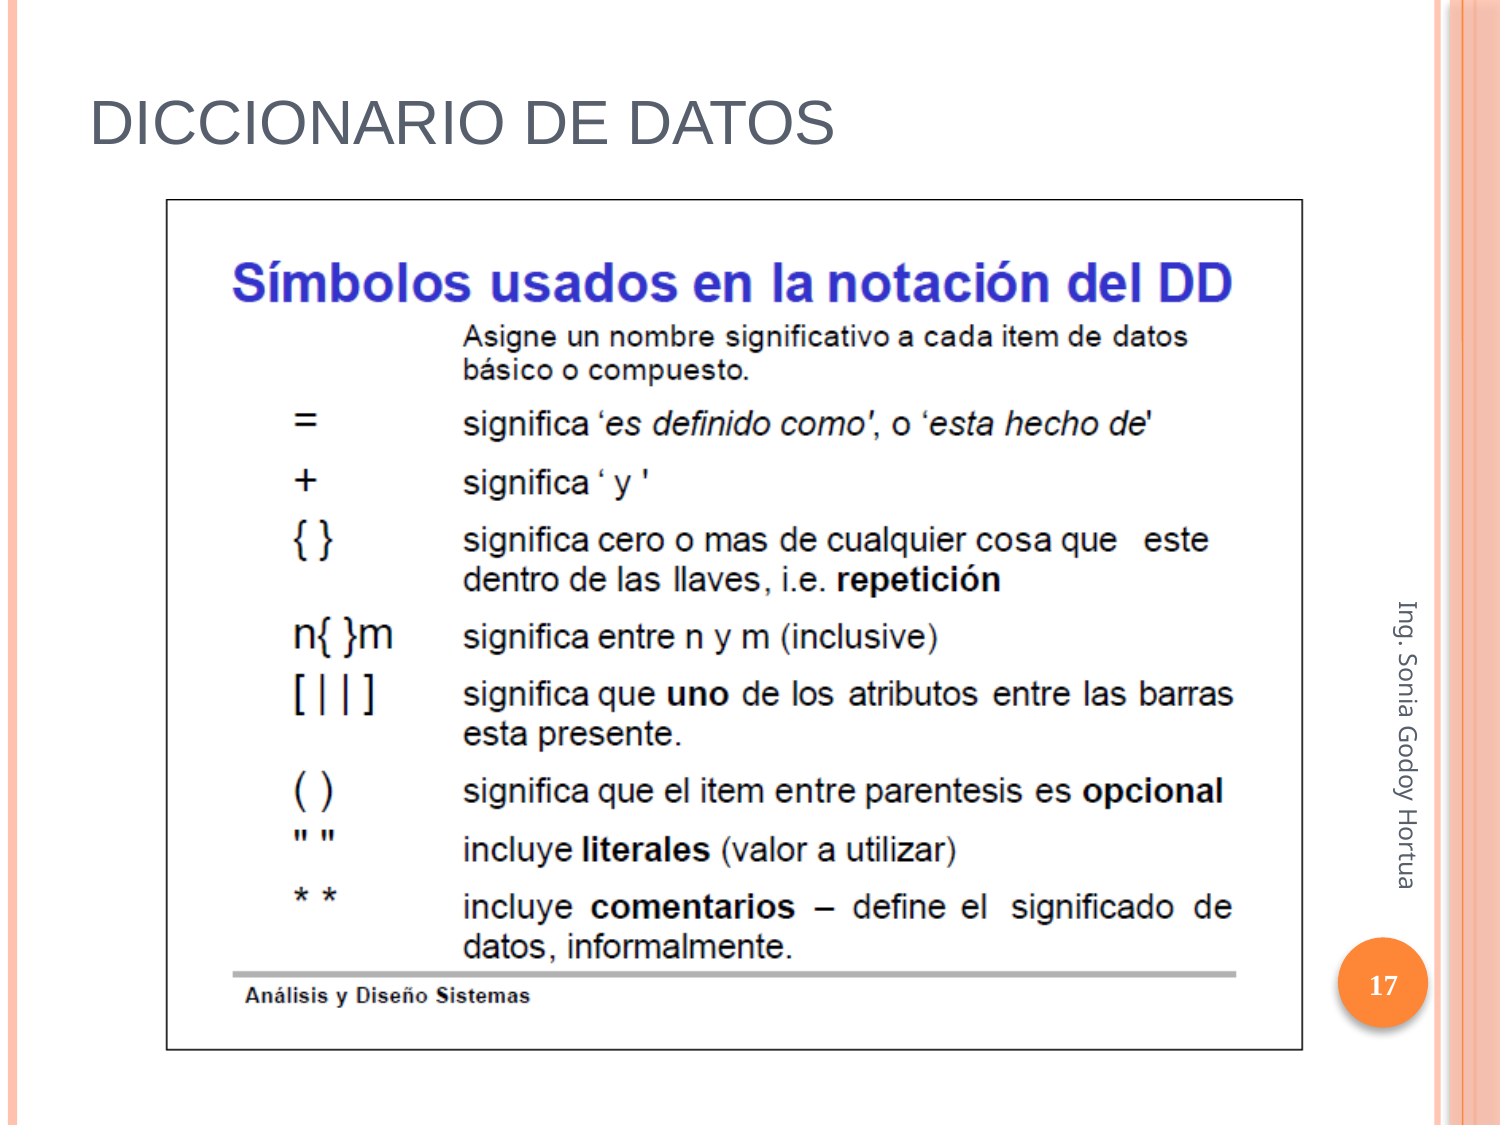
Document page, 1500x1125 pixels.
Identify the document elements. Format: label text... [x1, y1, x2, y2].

footer Ing. Sonia Godoy Hortua [1379, 380, 1440, 906]
slide_number 17 [1333, 940, 1434, 1026]
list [144, 198, 1317, 1063]
title DICCIONARIO DE DATOS [75, 45, 1300, 164]
